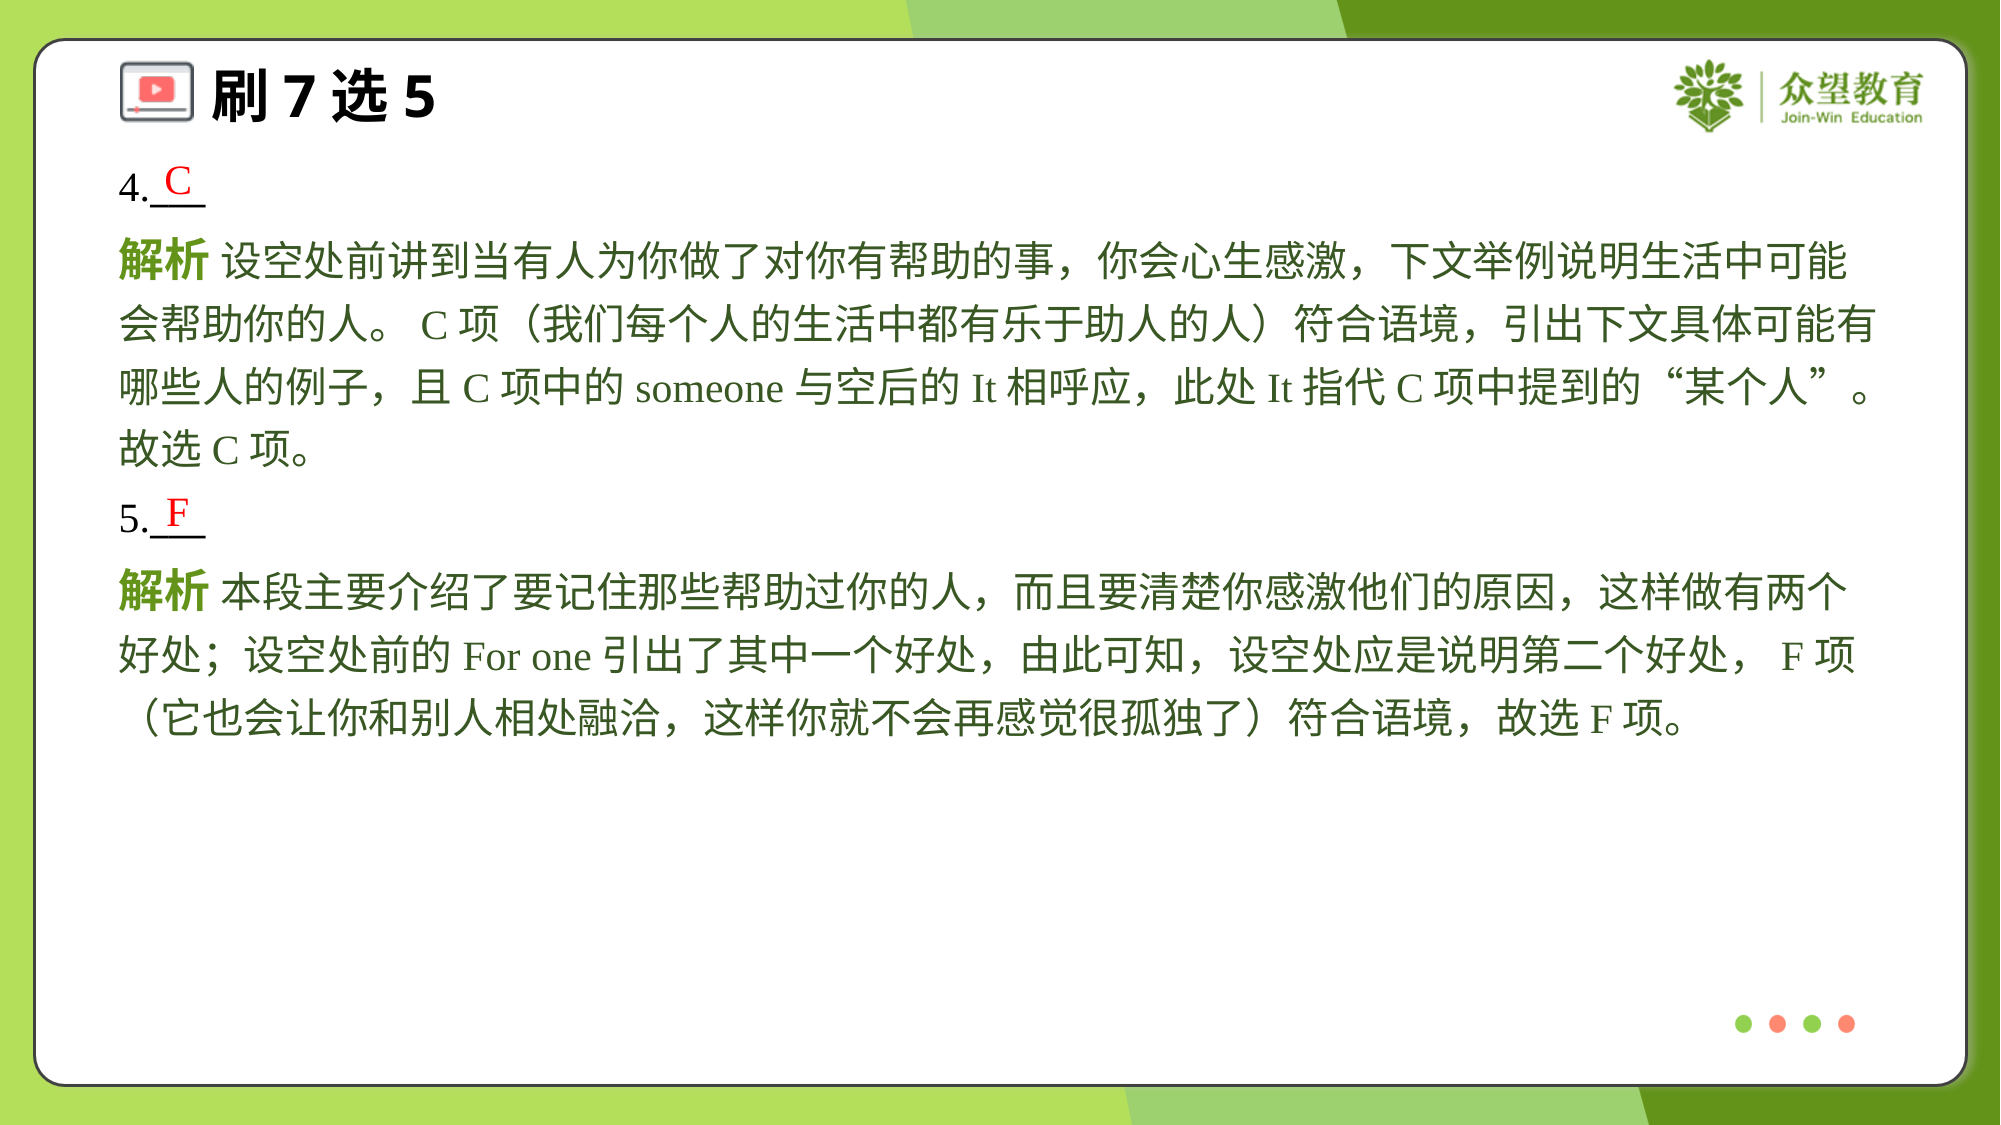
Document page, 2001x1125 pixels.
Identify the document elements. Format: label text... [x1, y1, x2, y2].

text_box F [151, 472, 205, 535]
text_box 解析 本段主要介绍了要记住那些帮助过你的人，而且要清楚你感激他们的原因，这样做有两个好处；设空处前的For one引出了其中一个好处，由此可知，设空处应是说明第二个好处，F项（它也会让你和别人相处融洽，这样你就不会再感觉很孤独了）符合语境，故选F项。 [118, 547, 1883, 742]
text_box 5.___ [118, 478, 1883, 541]
text_box 解析 设空处前讲到当有人为你做了对你有帮助的事，你会心生感激，下文举例说明生活中可能会帮助你的人。C项（我们每个人的生活中都有乐于助人的人）符合语境，引出下文具体可能有哪些人的例子，且C项中的someone与空后的It相呼应，此处It指代C项中提到的“某个人”。故选C项。 [118, 216, 1883, 473]
text_box C [149, 140, 208, 204]
text_box 4.___ [118, 146, 1883, 210]
picture [0, 0, 2000, 1125]
